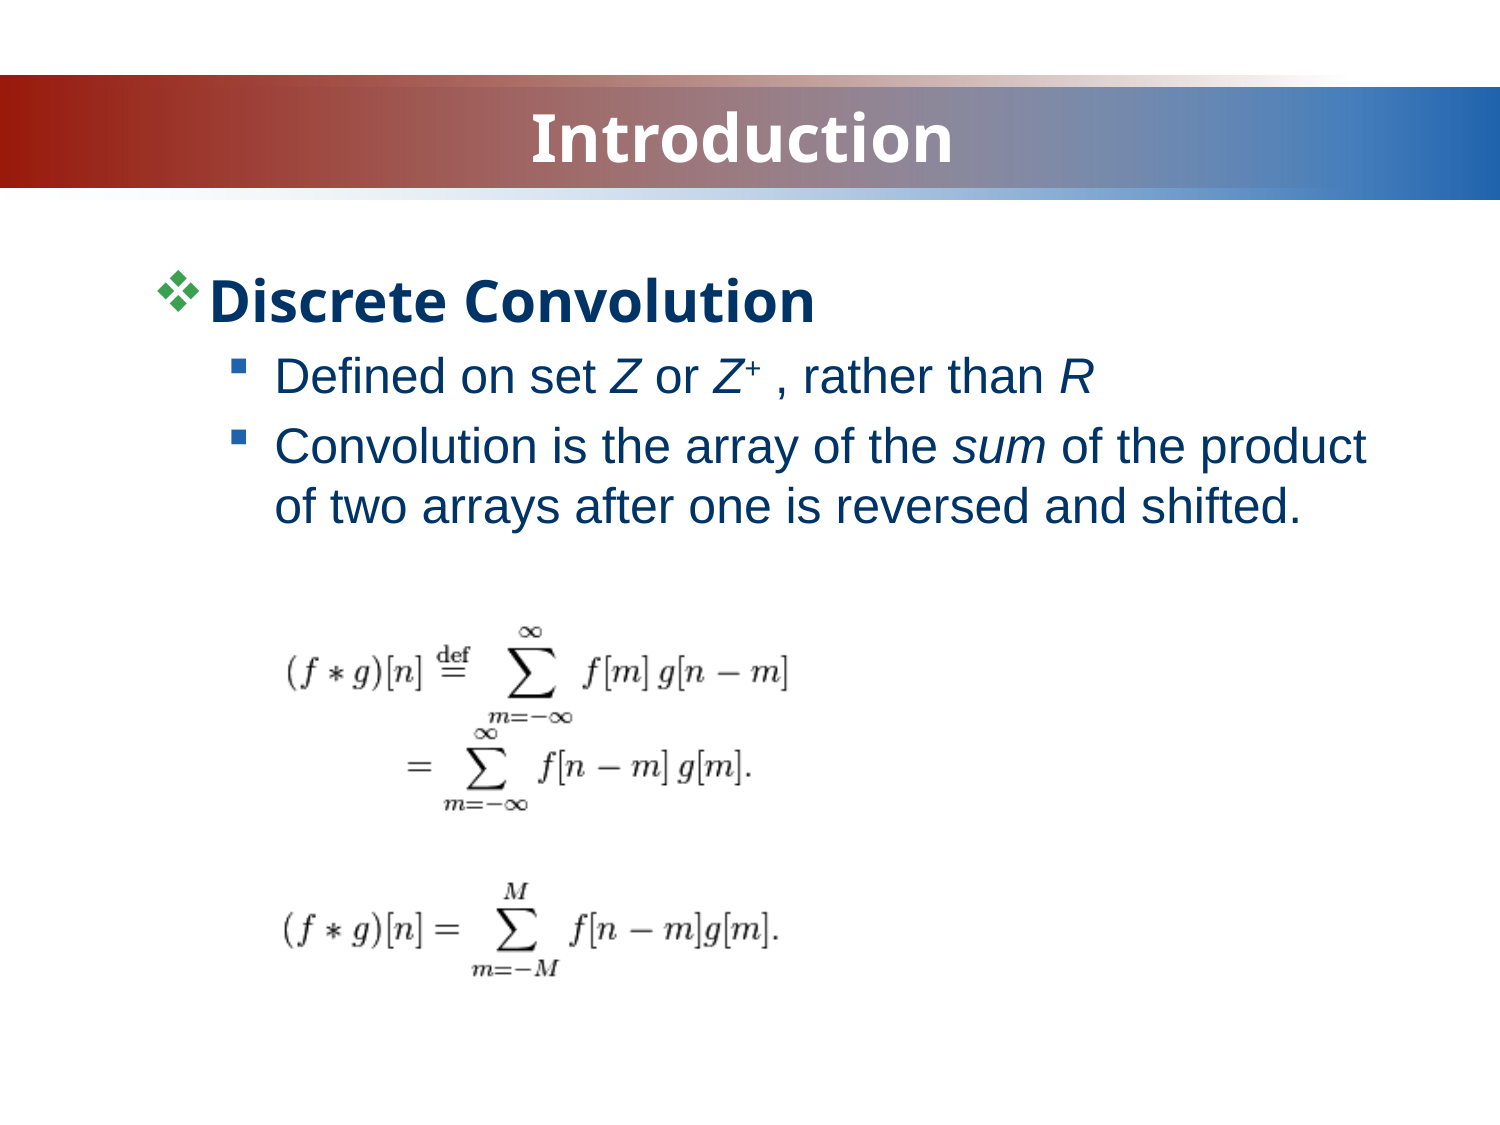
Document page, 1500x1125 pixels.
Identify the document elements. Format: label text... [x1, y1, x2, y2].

title Introduction [137, 89, 1350, 183]
list Discrete Convolution Defined on set Z or Z+ , rather than R Convolution is the array of the sum of the product of two arrays after one is reversed and shifted. [137, 269, 1386, 1043]
picture [278, 620, 808, 825]
picture [278, 874, 789, 993]
